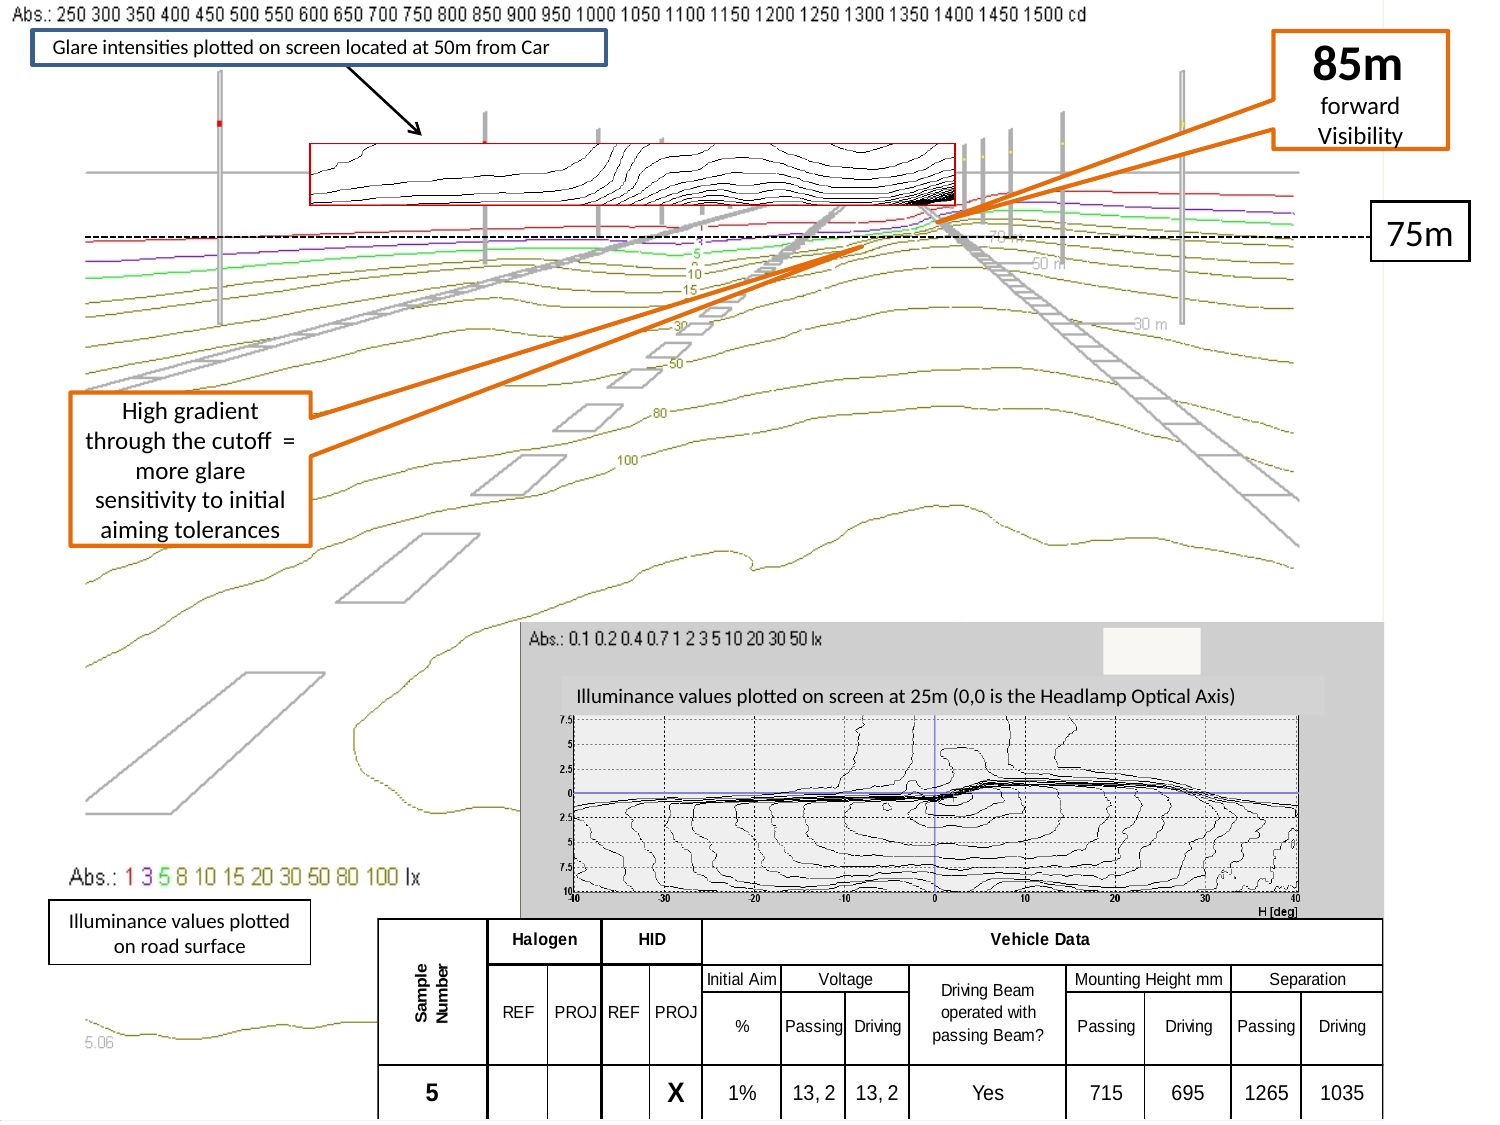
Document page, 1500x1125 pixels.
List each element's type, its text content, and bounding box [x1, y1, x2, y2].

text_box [0, 0, 1385, 1123]
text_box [84, 201, 1470, 263]
text_box 85m forward Visibility [1389, 28, 1451, 152]
